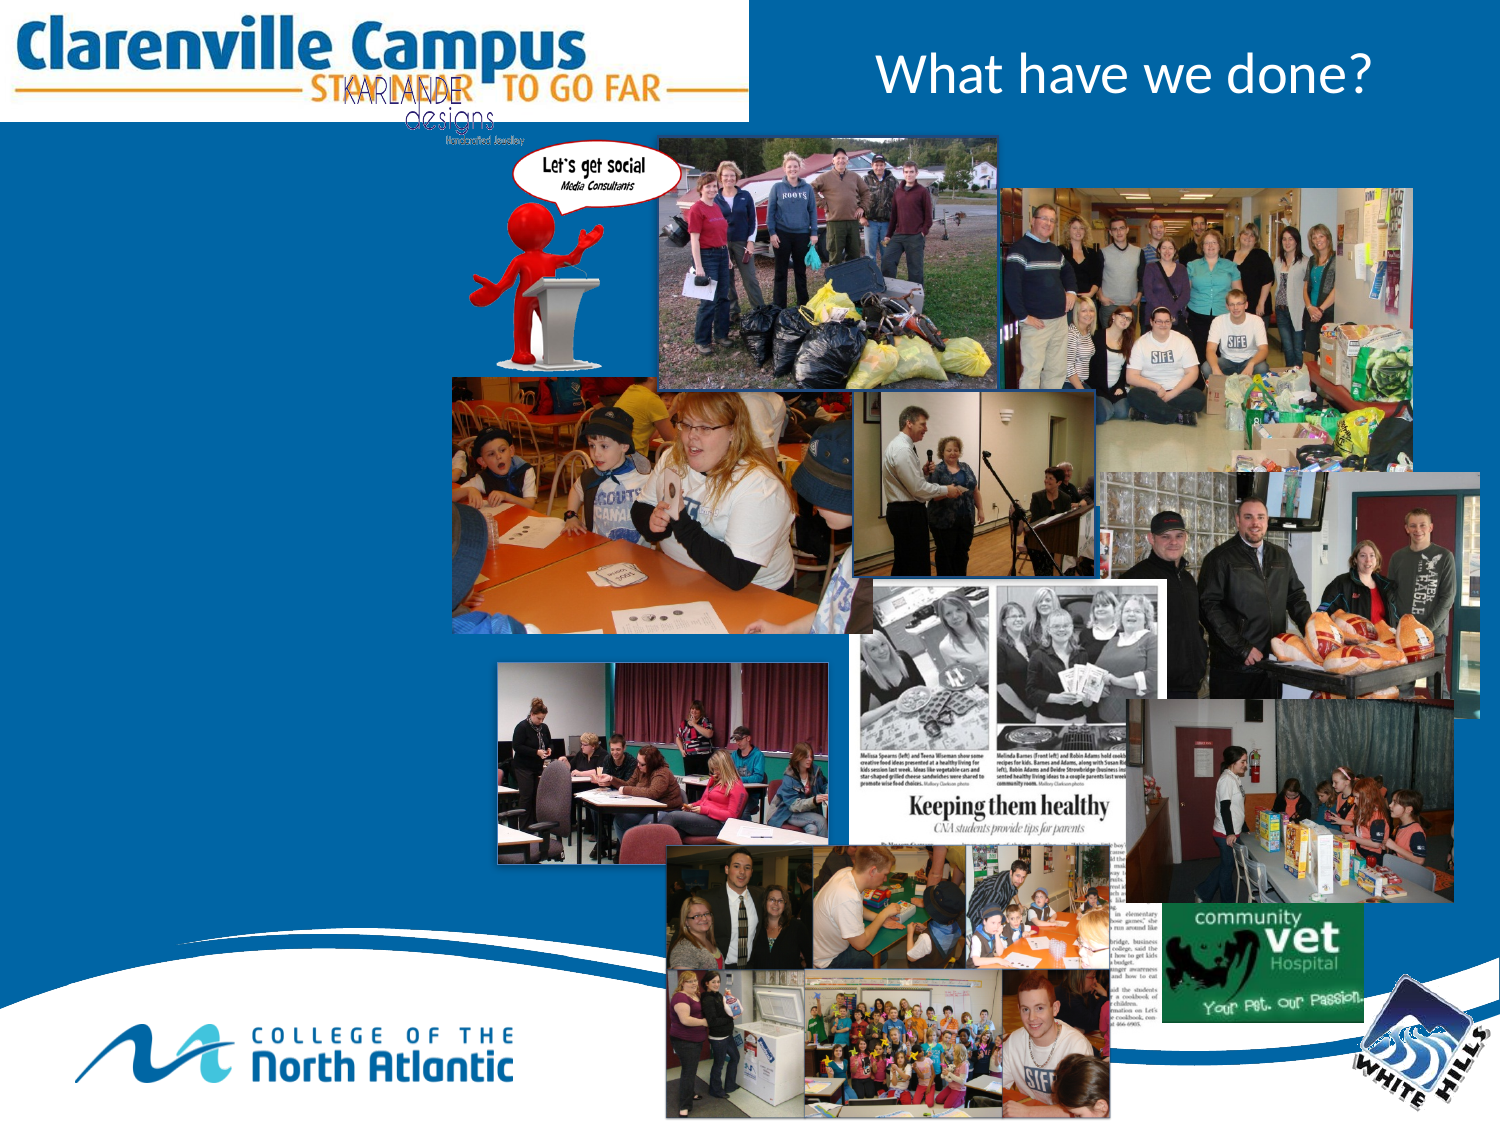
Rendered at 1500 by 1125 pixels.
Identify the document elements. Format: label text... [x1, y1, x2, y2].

picture [0, 0, 1500, 1125]
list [1002, 188, 1413, 471]
title What have we done? [825, 1, 1425, 140]
